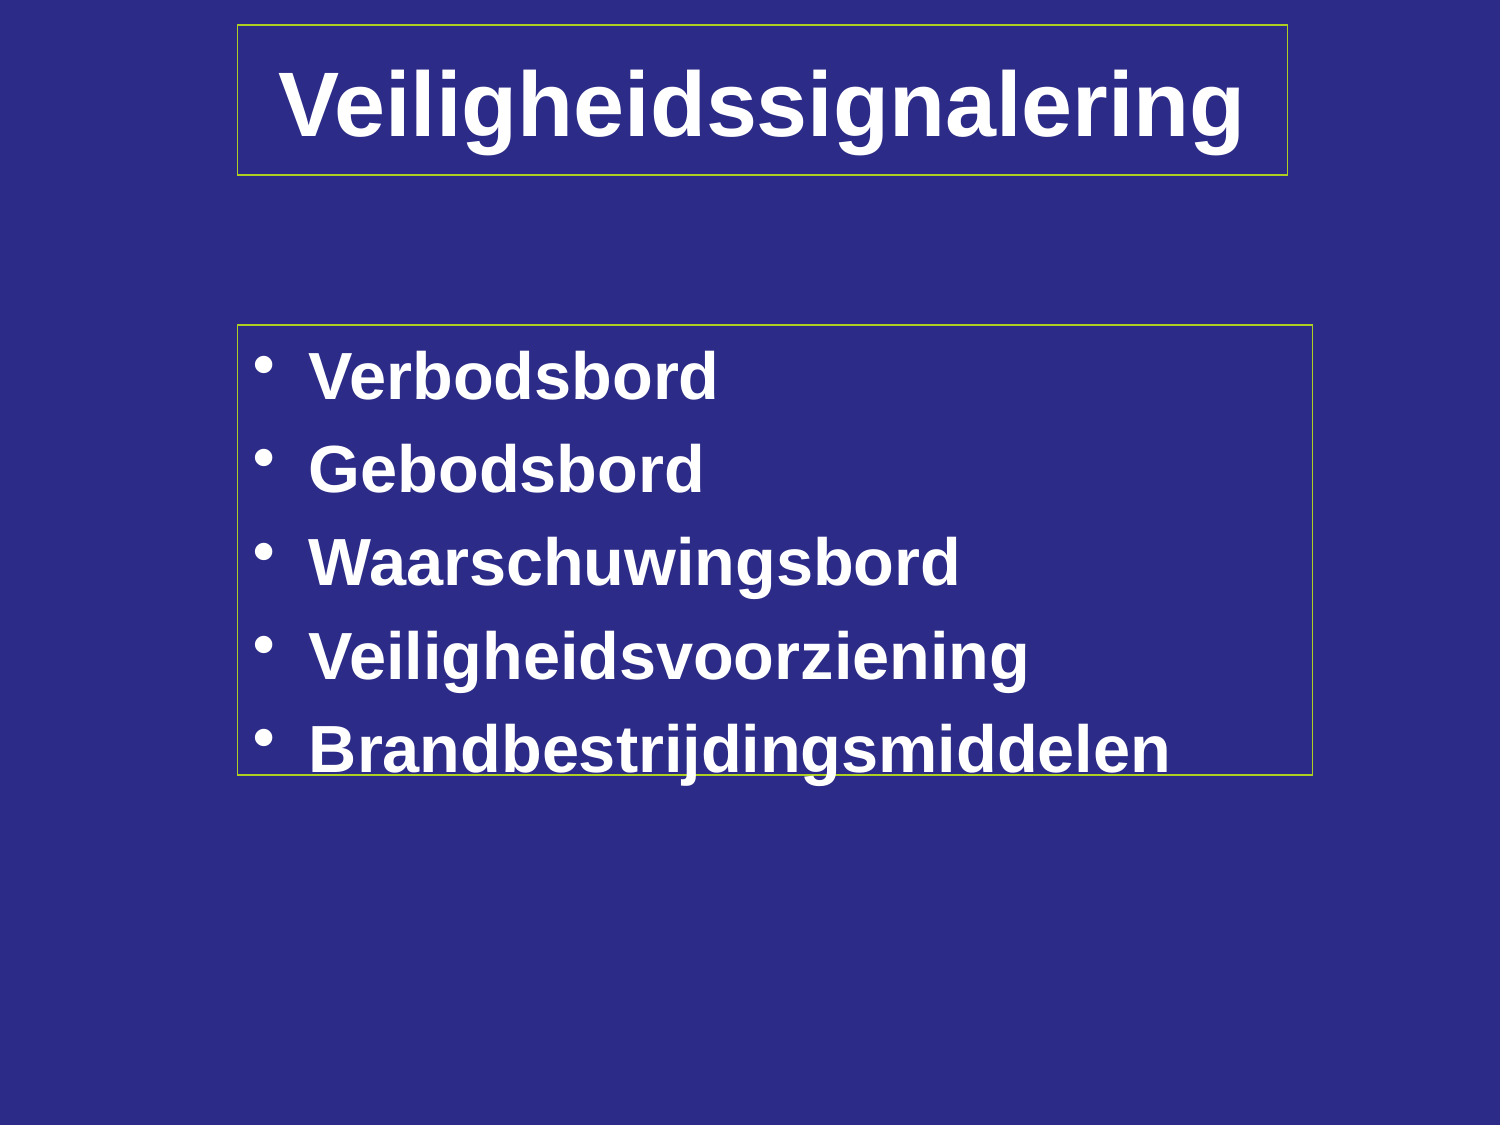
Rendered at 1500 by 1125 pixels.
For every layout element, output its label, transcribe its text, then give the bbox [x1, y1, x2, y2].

list Verbodsbord Gebodsbord Waarschuwingsbord Veiligheidsvoorziening Brandbestrijdingsmiddelen [237, 324, 1313, 776]
title Veiligheidssignalering [237, 24, 1288, 176]
